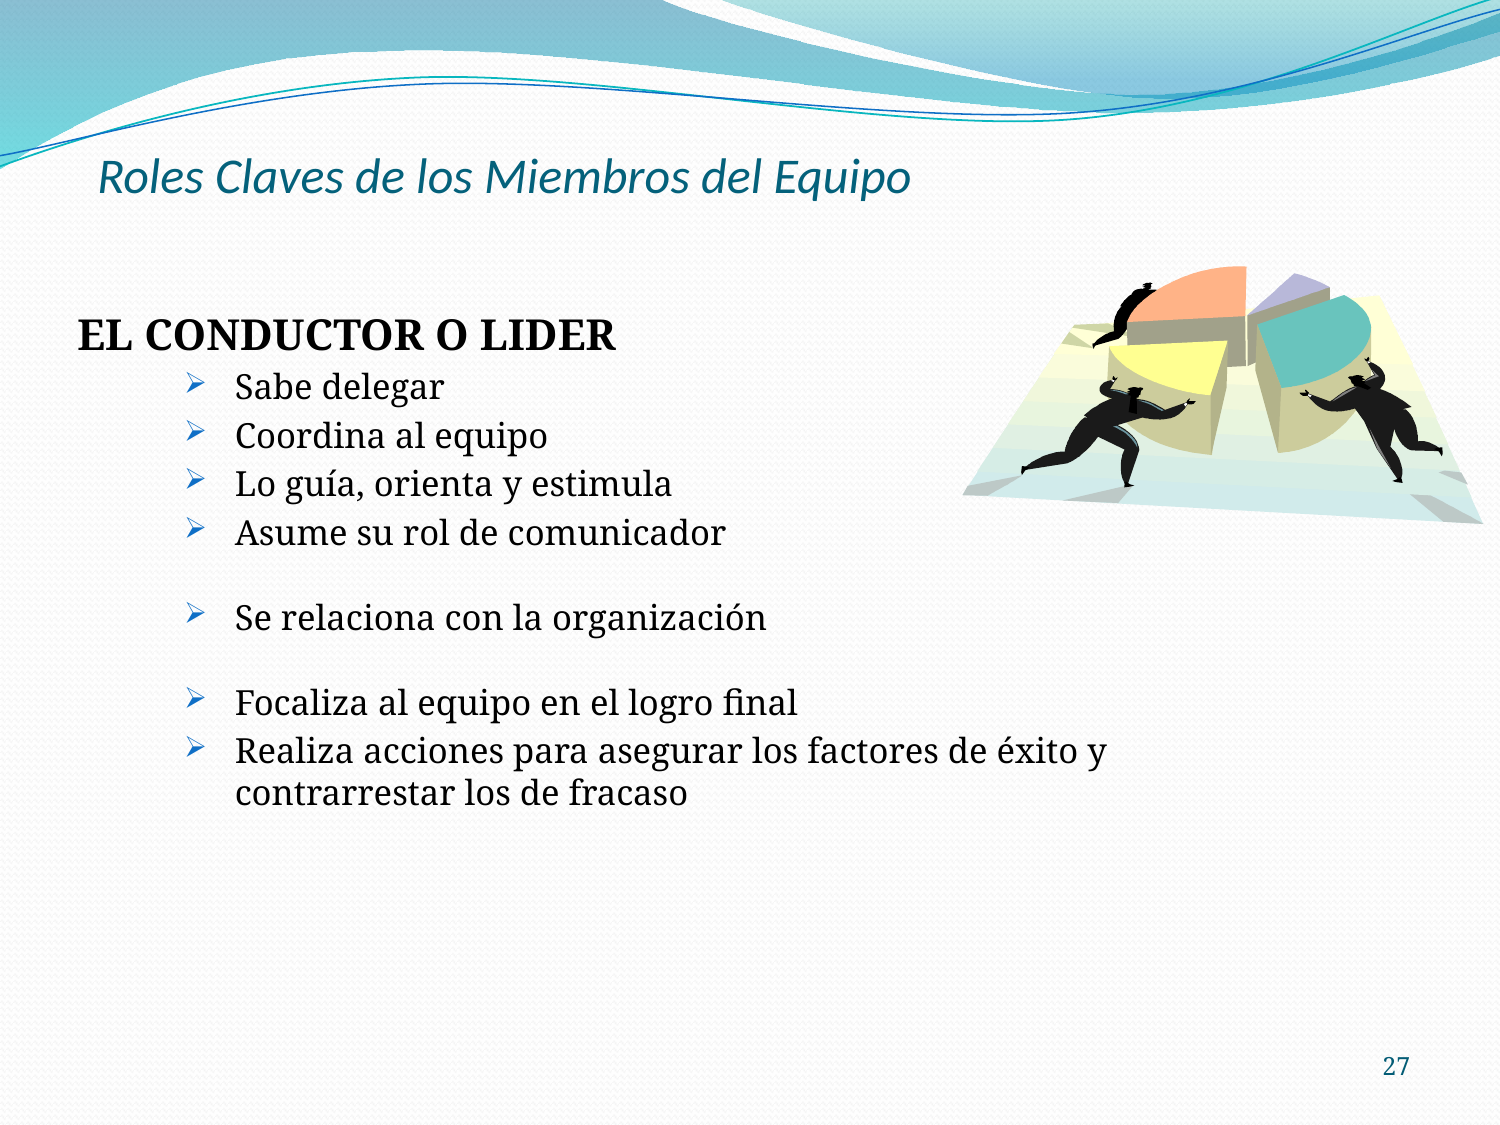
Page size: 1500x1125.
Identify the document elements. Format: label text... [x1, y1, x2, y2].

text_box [962, 262, 1500, 538]
title Roles Claves de los Miembros del Equipo [82, 81, 1426, 212]
slide_number 27 [1050, 1042, 1426, 1103]
list EL CONDUCTOR O LIDER Sabe delegar Coordina al equipo Lo guía, orienta y estimula Asume su rol de comunicador Se relaciona con la organización Focaliza al equipo en el logro final Realiza acciones para asegurar los factores de éxito y contrarrestar los de fracaso [62, 299, 1338, 826]
